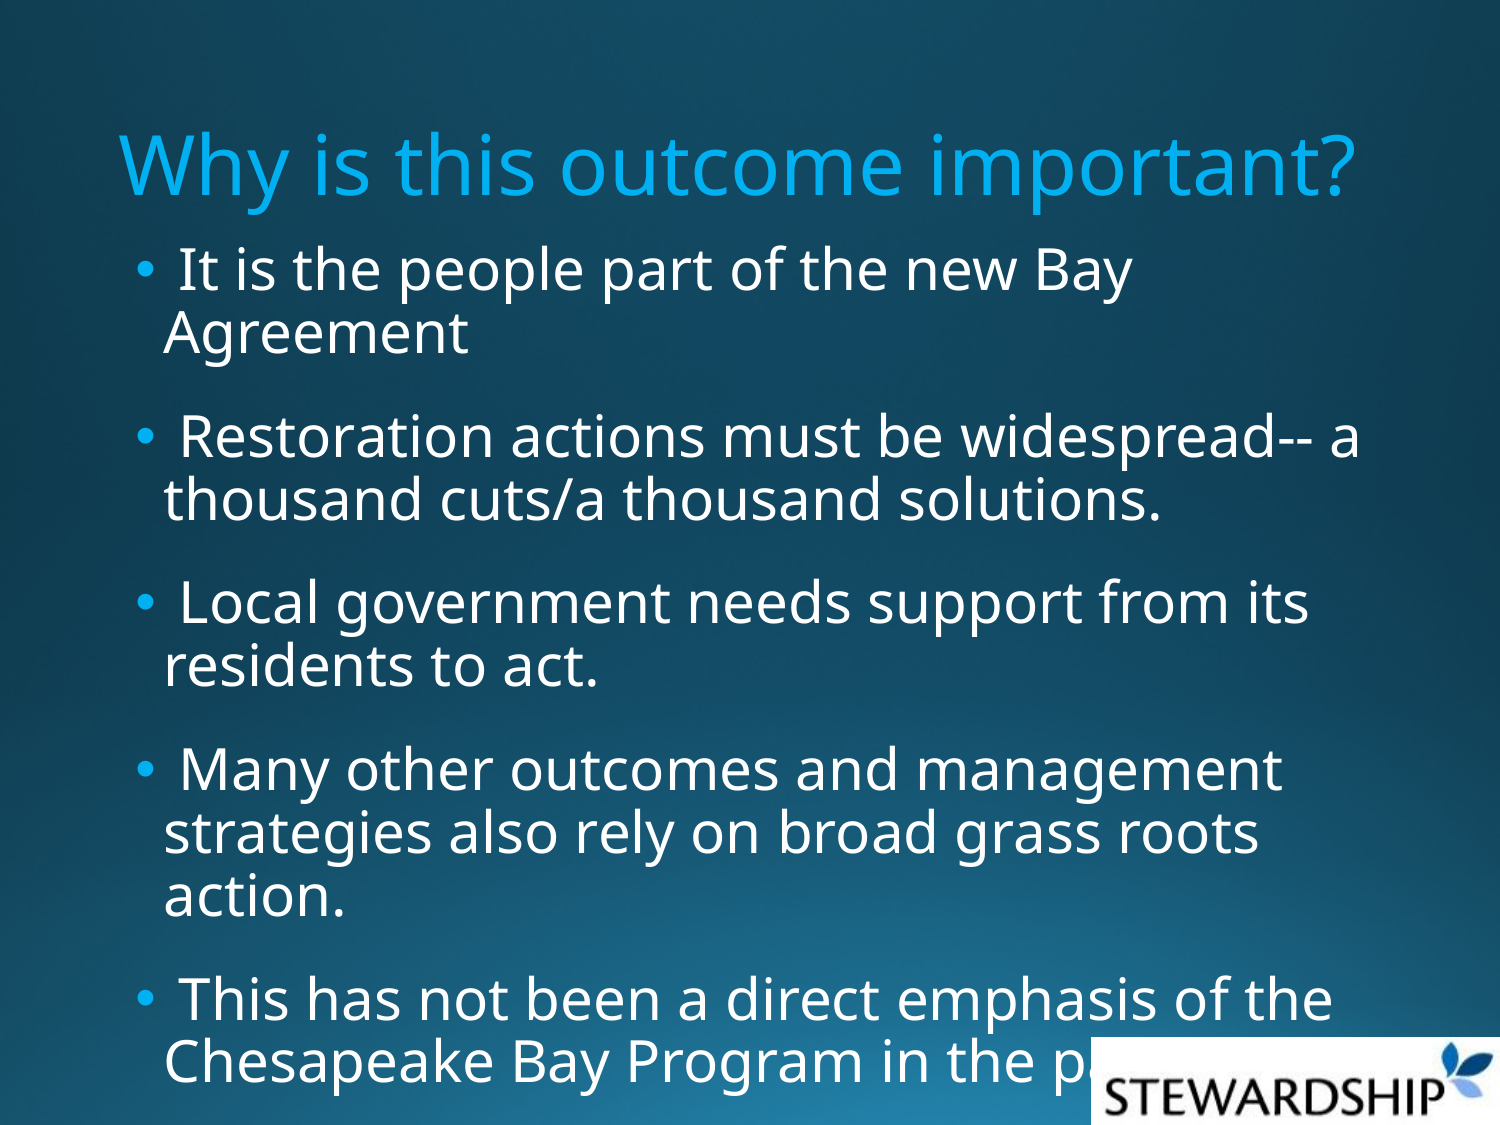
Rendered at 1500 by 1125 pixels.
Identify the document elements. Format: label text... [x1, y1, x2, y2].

picture [0, 0, 1500, 1125]
list It is the people part of the new Bay Agreement Restoration actions must be widespread-- a thousand cuts/a thousand solutions. Local government needs support from its residents to act. Many other outcomes and management strategies also rely on broad grass roots action. This has not been a direct emphasis of the Chesapeake Bay Program in the past. [120, 233, 1380, 947]
title Why is this outcome important? [103, 59, 1397, 278]
